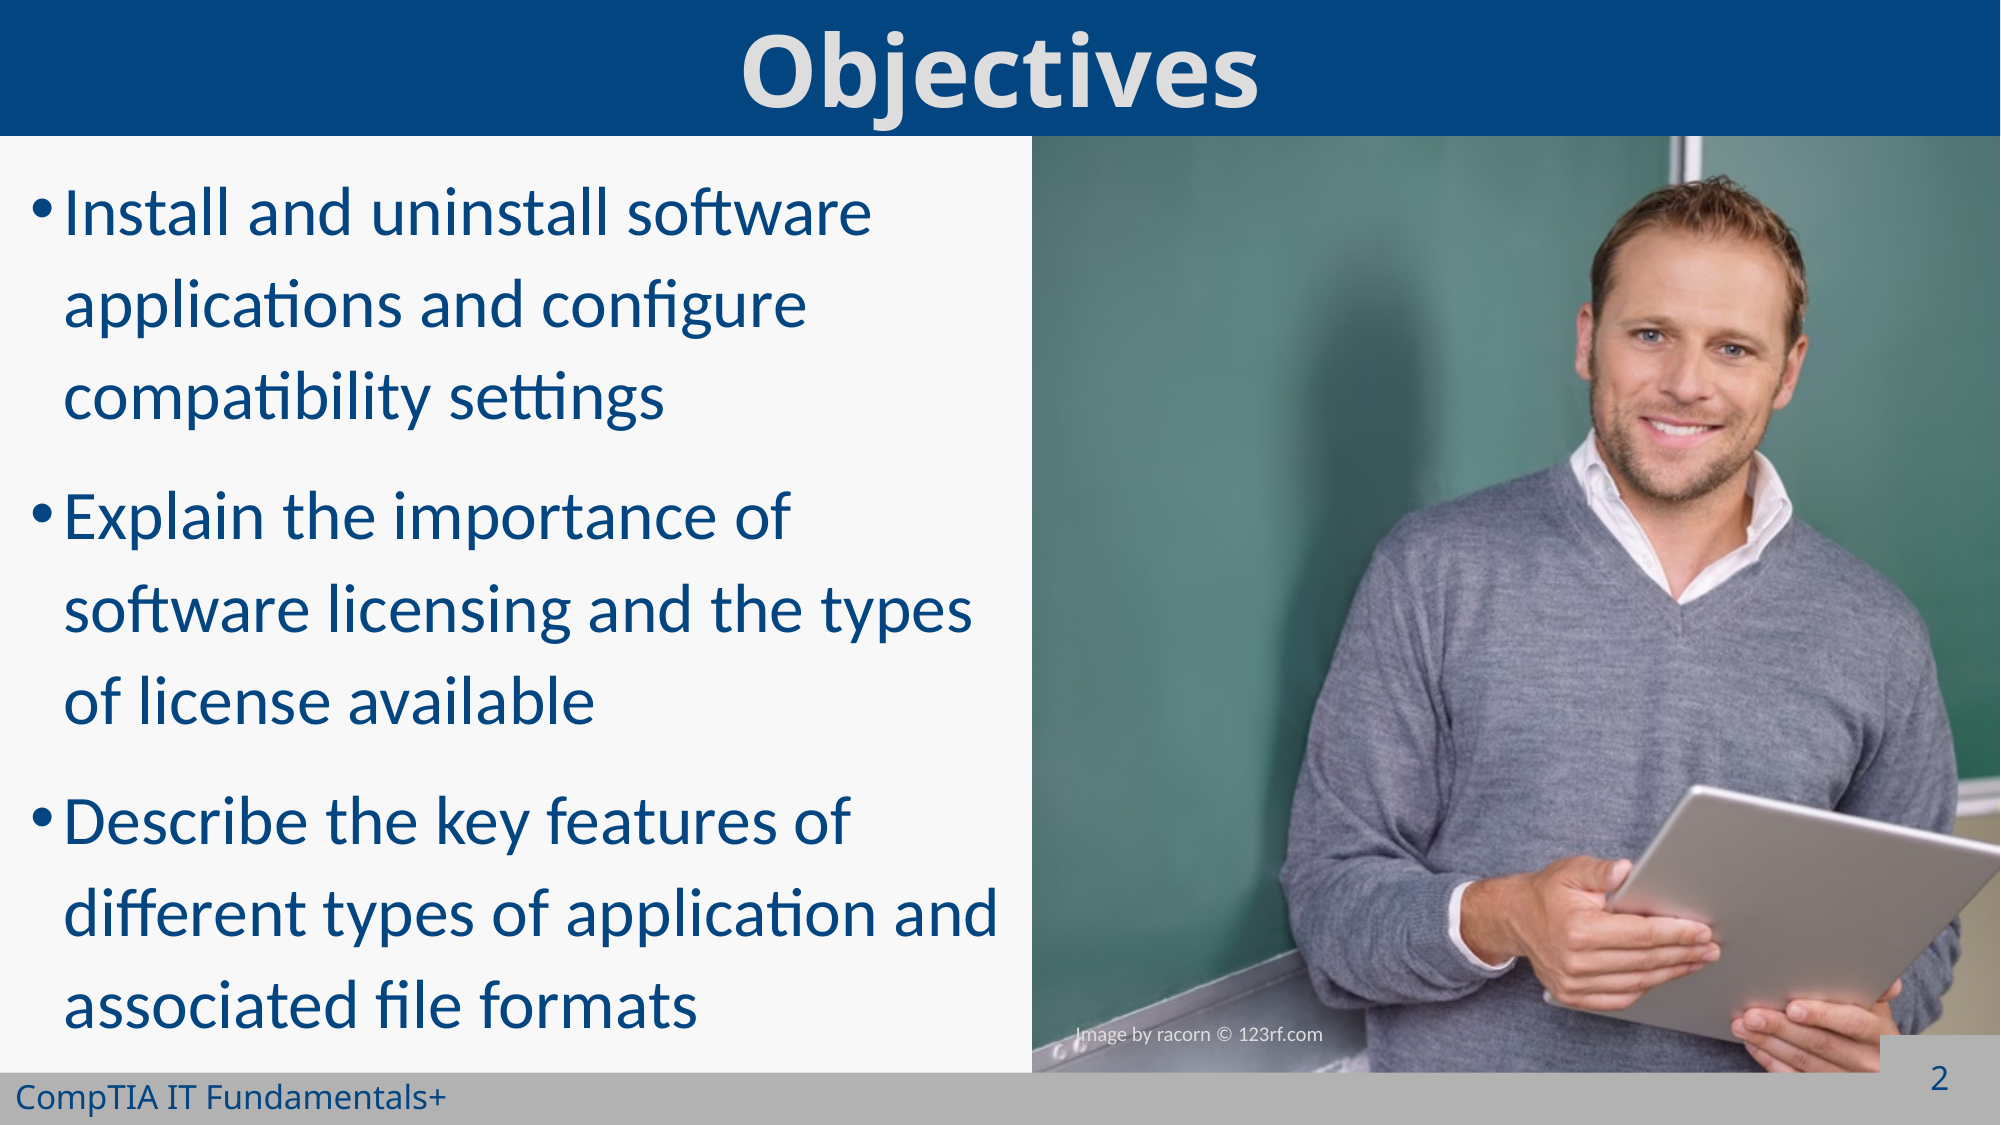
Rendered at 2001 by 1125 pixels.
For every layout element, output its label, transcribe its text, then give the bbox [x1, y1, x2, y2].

picture [1032, 136, 2000, 1072]
slide_number 2 [1880, 1035, 2000, 1125]
list Install and uninstall software applications and configure compatibility settings Explain the importance of software licensing and the types of license available Describe the key features of different types of application and associated file formats [15, 149, 1033, 1065]
footer CompTIA IT Fundamentals+ [0, 1072, 1880, 1125]
